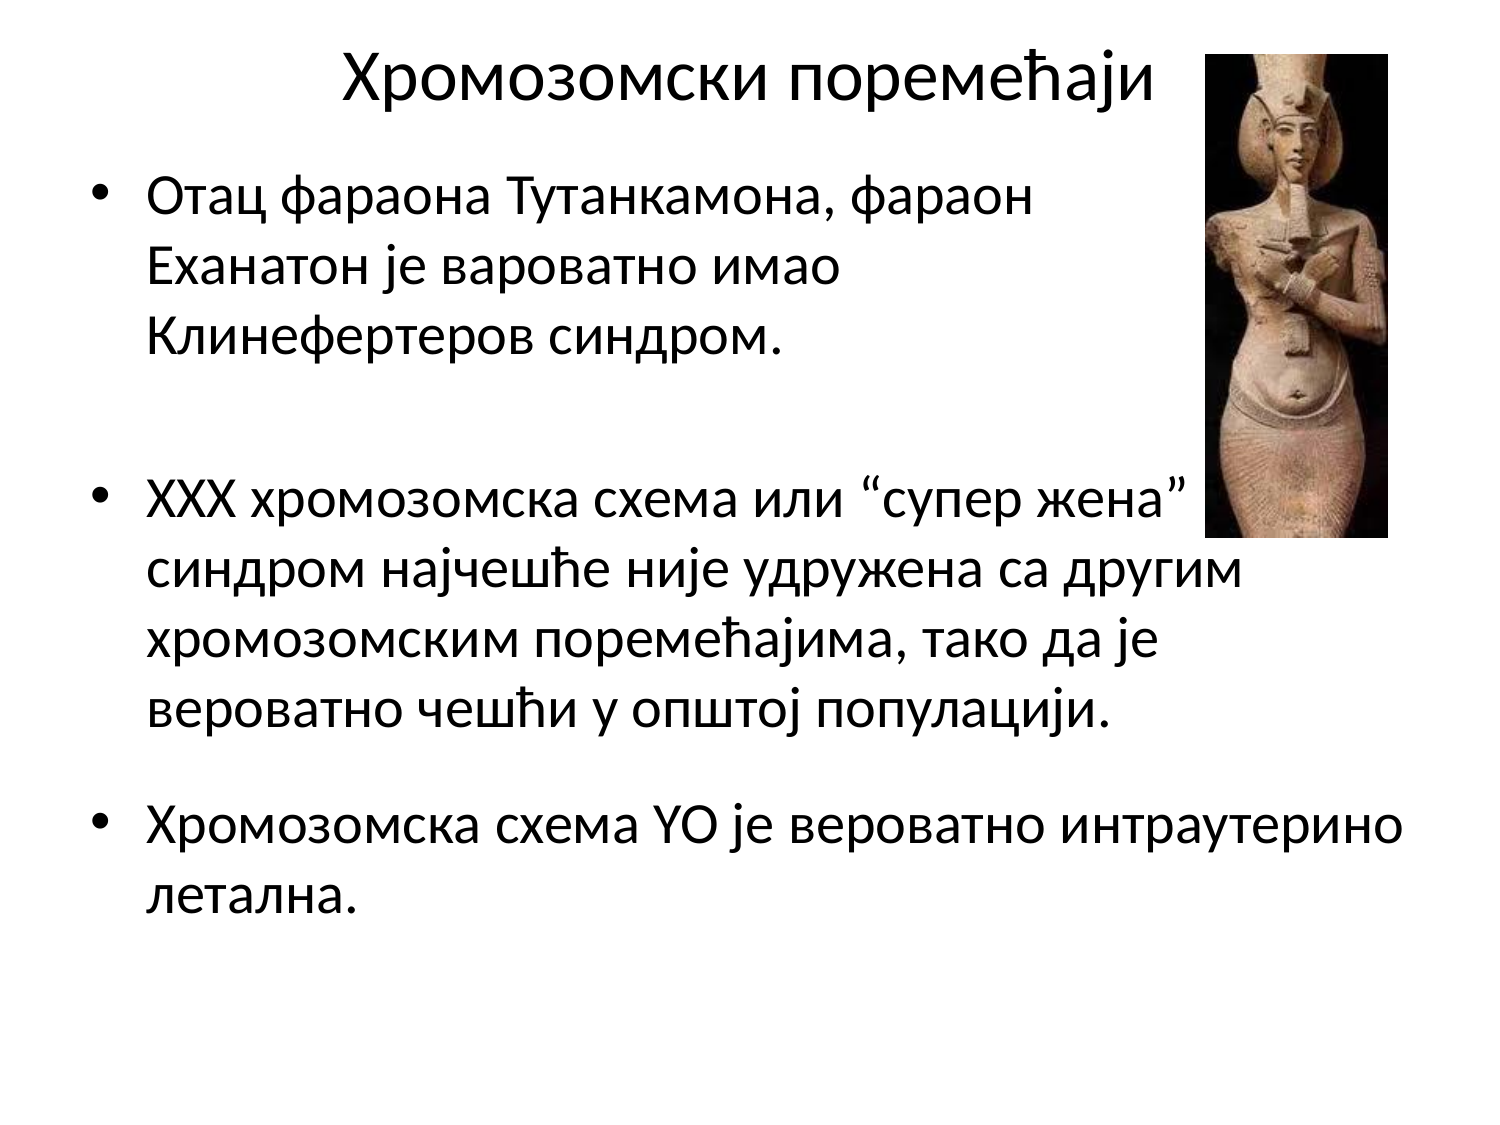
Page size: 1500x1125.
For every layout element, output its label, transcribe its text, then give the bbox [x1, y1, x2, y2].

picture [1204, 54, 1389, 538]
title Хромозомски поремећаји [75, 19, 1425, 124]
list Отац фараона Тутанкамона, фараон Еханатон је вароватно имао Клинефертеров синдром. ХХХ хромозомска схема или “супер жена” синдром најчешће није удружена са другим хромозомским поремећајима, тако да је вероватно чешћи у општој популацији. Хромозомска схема YO је вероватно интраутерино летална. [75, 149, 1425, 1047]
